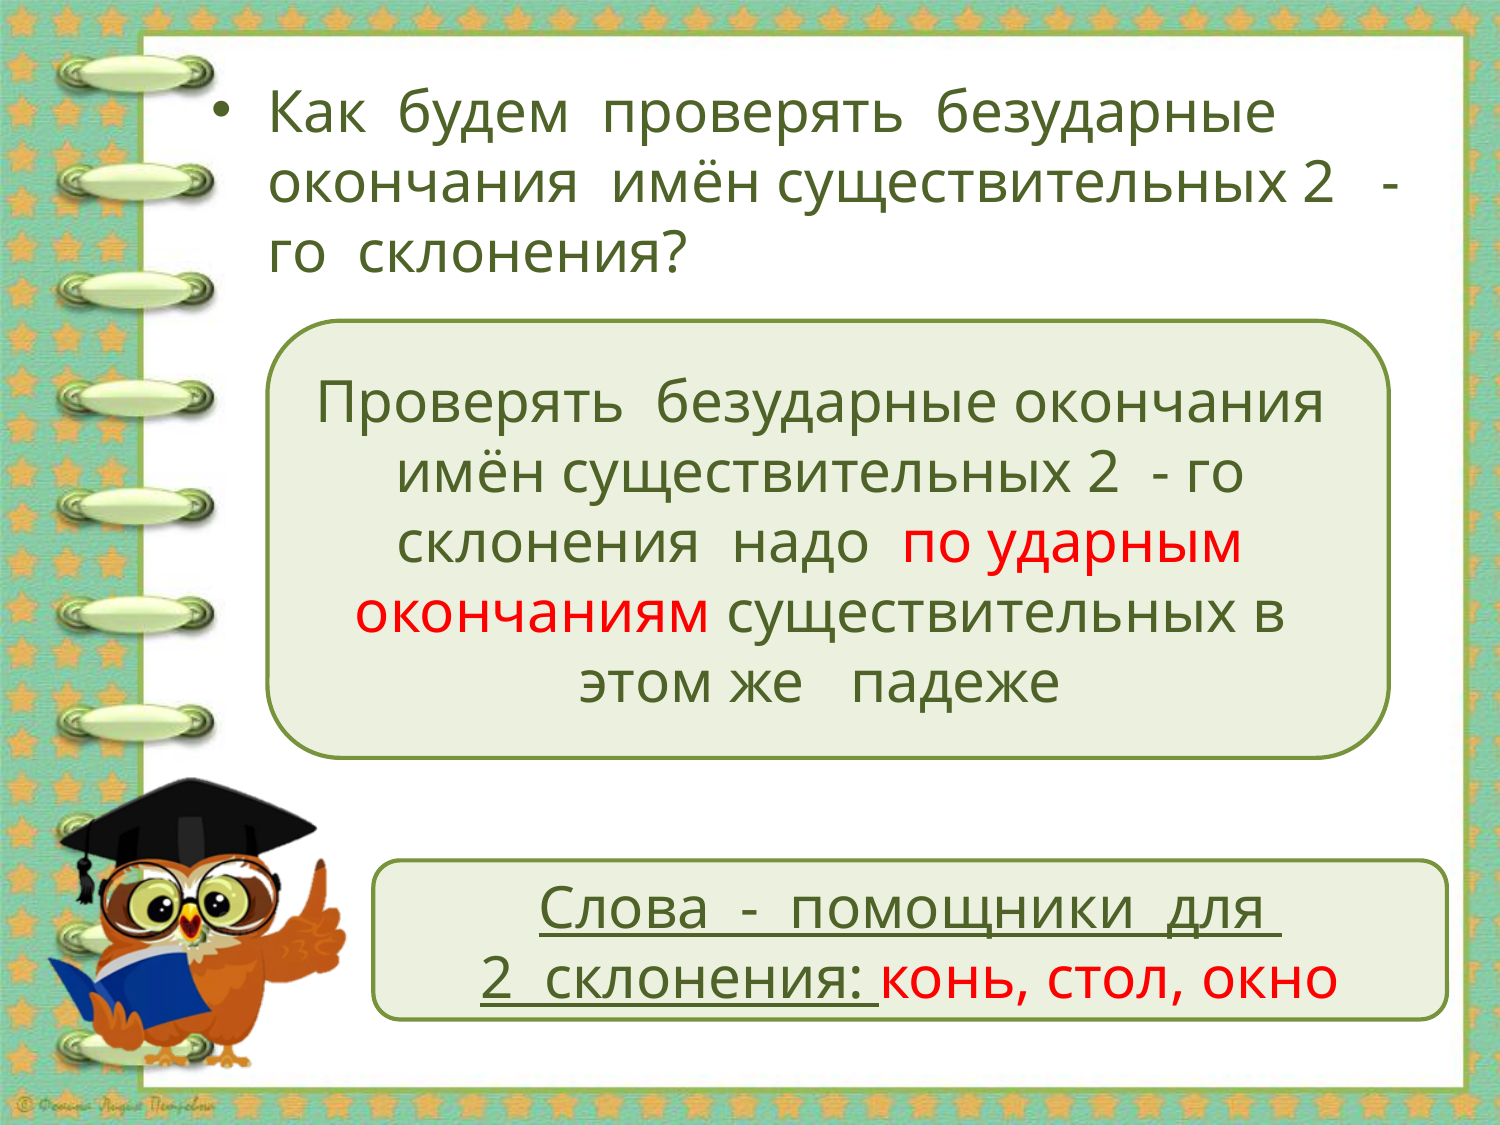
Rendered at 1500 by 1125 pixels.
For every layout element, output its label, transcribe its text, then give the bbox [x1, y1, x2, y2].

text_box Проверять безударные окончания имён существительных 2 - го склонения надо по ударным окончаниям существительных в этом же падеже [265, 354, 1391, 760]
text_box Слова - помощники для 2 склонения: конь, стол, окно [377, 858, 1450, 1022]
text_box Как будем проверять безударные окончания имён существительных 2 - го склонения? [196, 66, 1466, 354]
picture [0, 0, 1500, 1125]
